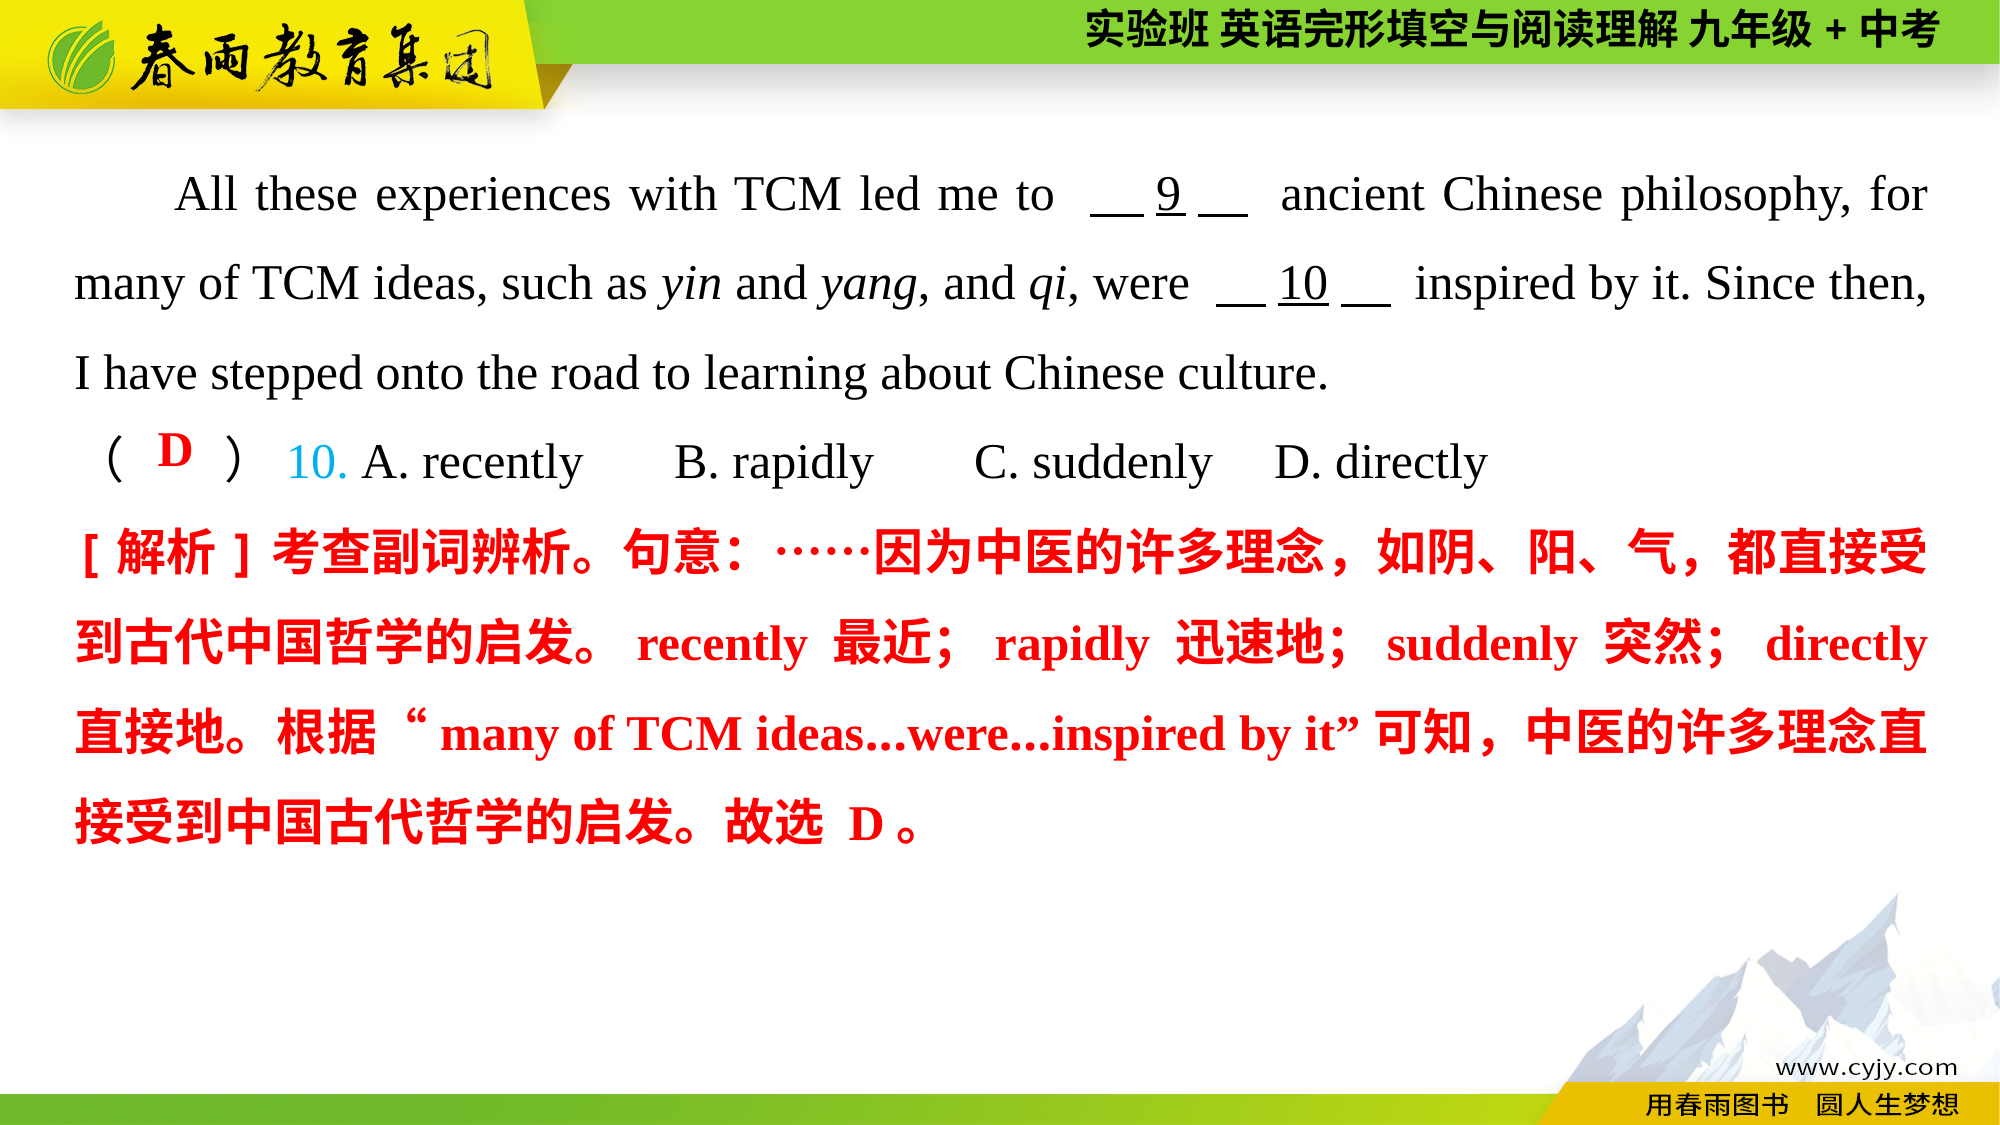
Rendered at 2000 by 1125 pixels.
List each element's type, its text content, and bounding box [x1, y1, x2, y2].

text_box （ ）10. A. recently B. rapidly C. suddenly D. directly [59, 410, 1944, 497]
text_box [解析]考查副词辨析。句意：……因为中医的许多理念，如阴、阳、气，都直接受到古代中国哲学的启发。recently 最近；rapidly 迅速地；suddenly 突然；directly 直接地。根据“many of TCM ideas...were...inspired by it”可知，中医的许多理念直接受到中国古代哲学的启发。故选 D。 [59, 497, 1944, 858]
list All these experiences with TCM led me to 9 ancient Chinese philosophy, for many of TCM ideas, such as yin and yang, and qi, were 10 inspired by it. Since then, I have stepped onto the road to learning about Chinese culture. [59, 122, 1944, 410]
picture [0, 0, 2000, 1125]
text_box D [142, 408, 209, 484]
